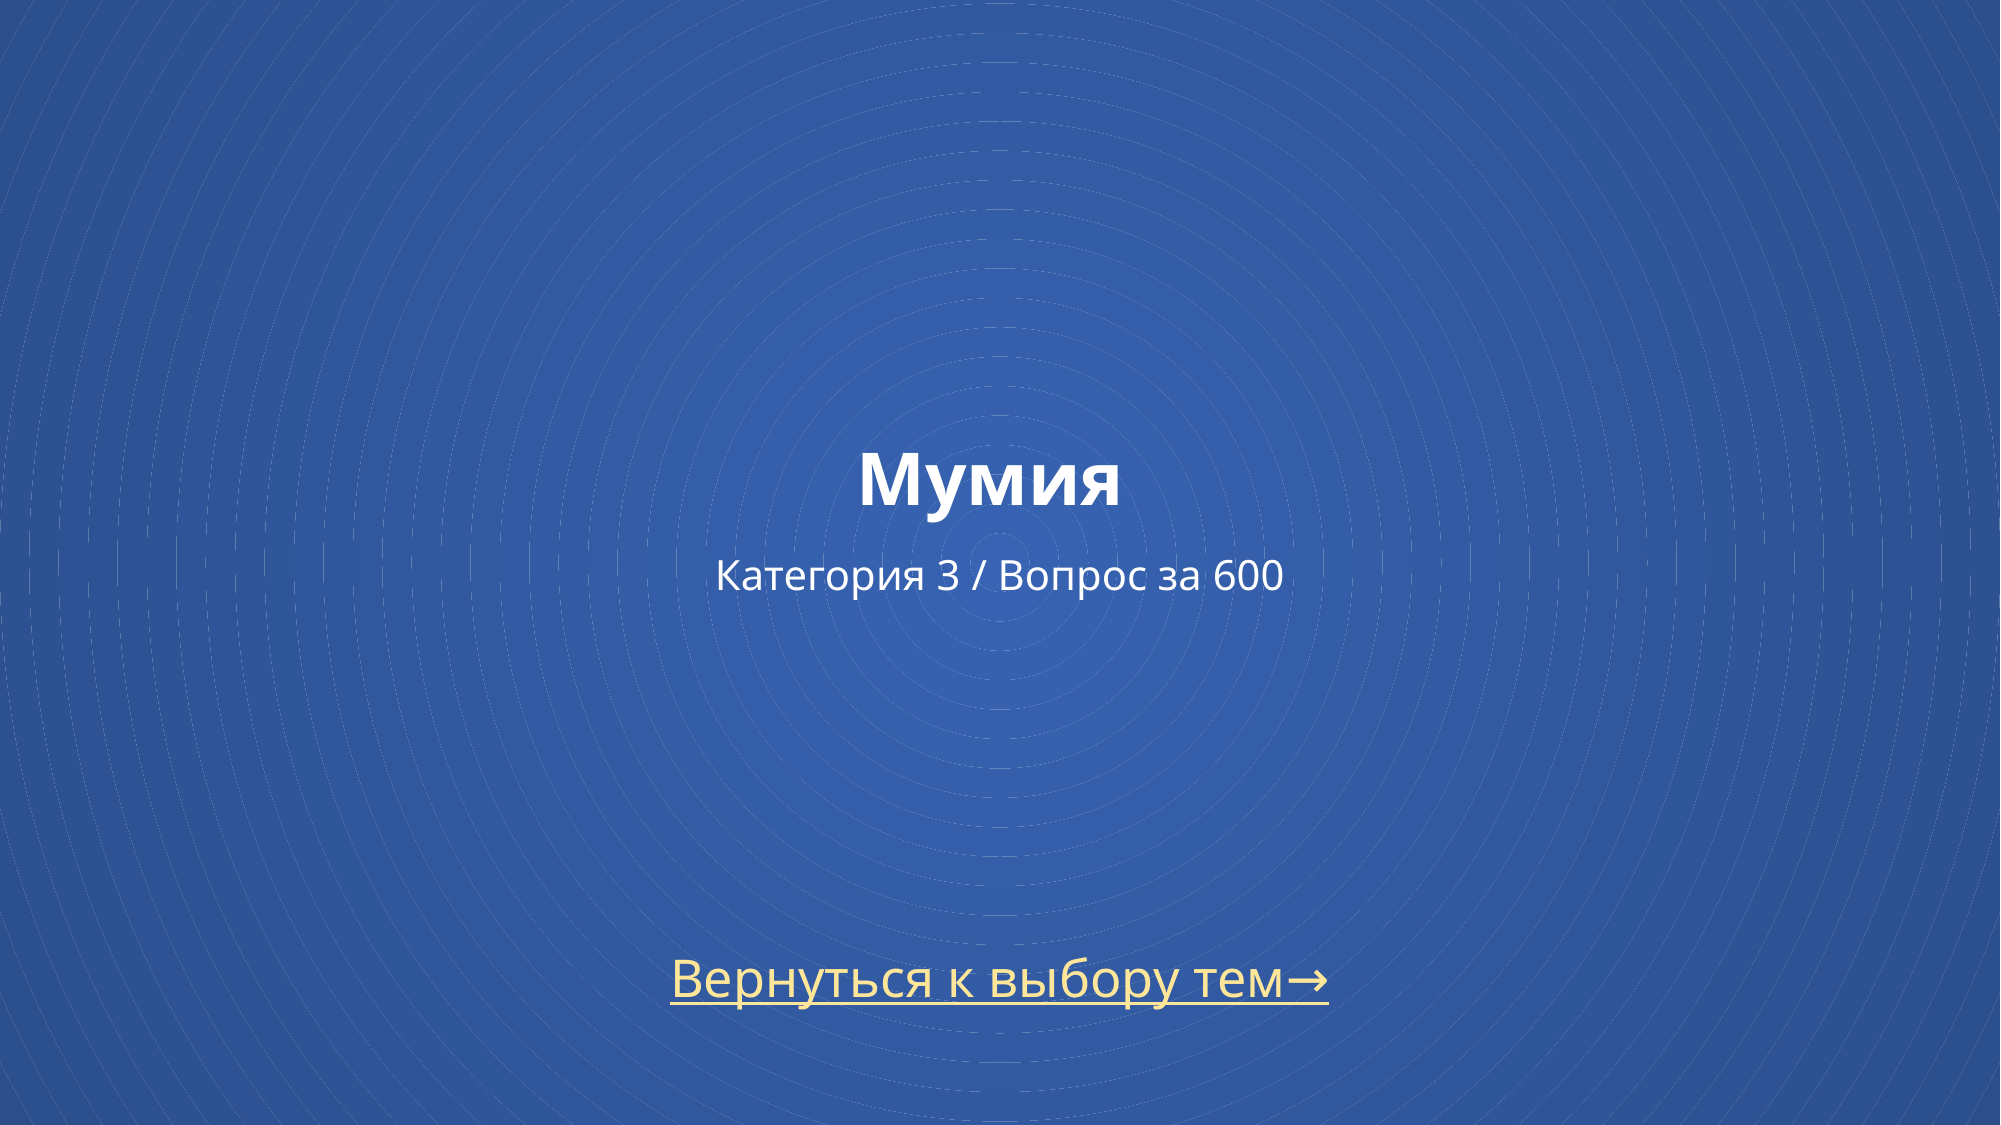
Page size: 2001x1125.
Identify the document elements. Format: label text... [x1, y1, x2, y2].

title Мумия Категория 3 / Вопрос за 600 [117, 396, 1883, 646]
text_box Вернуться к выбору тем→ [655, 938, 1345, 1016]
